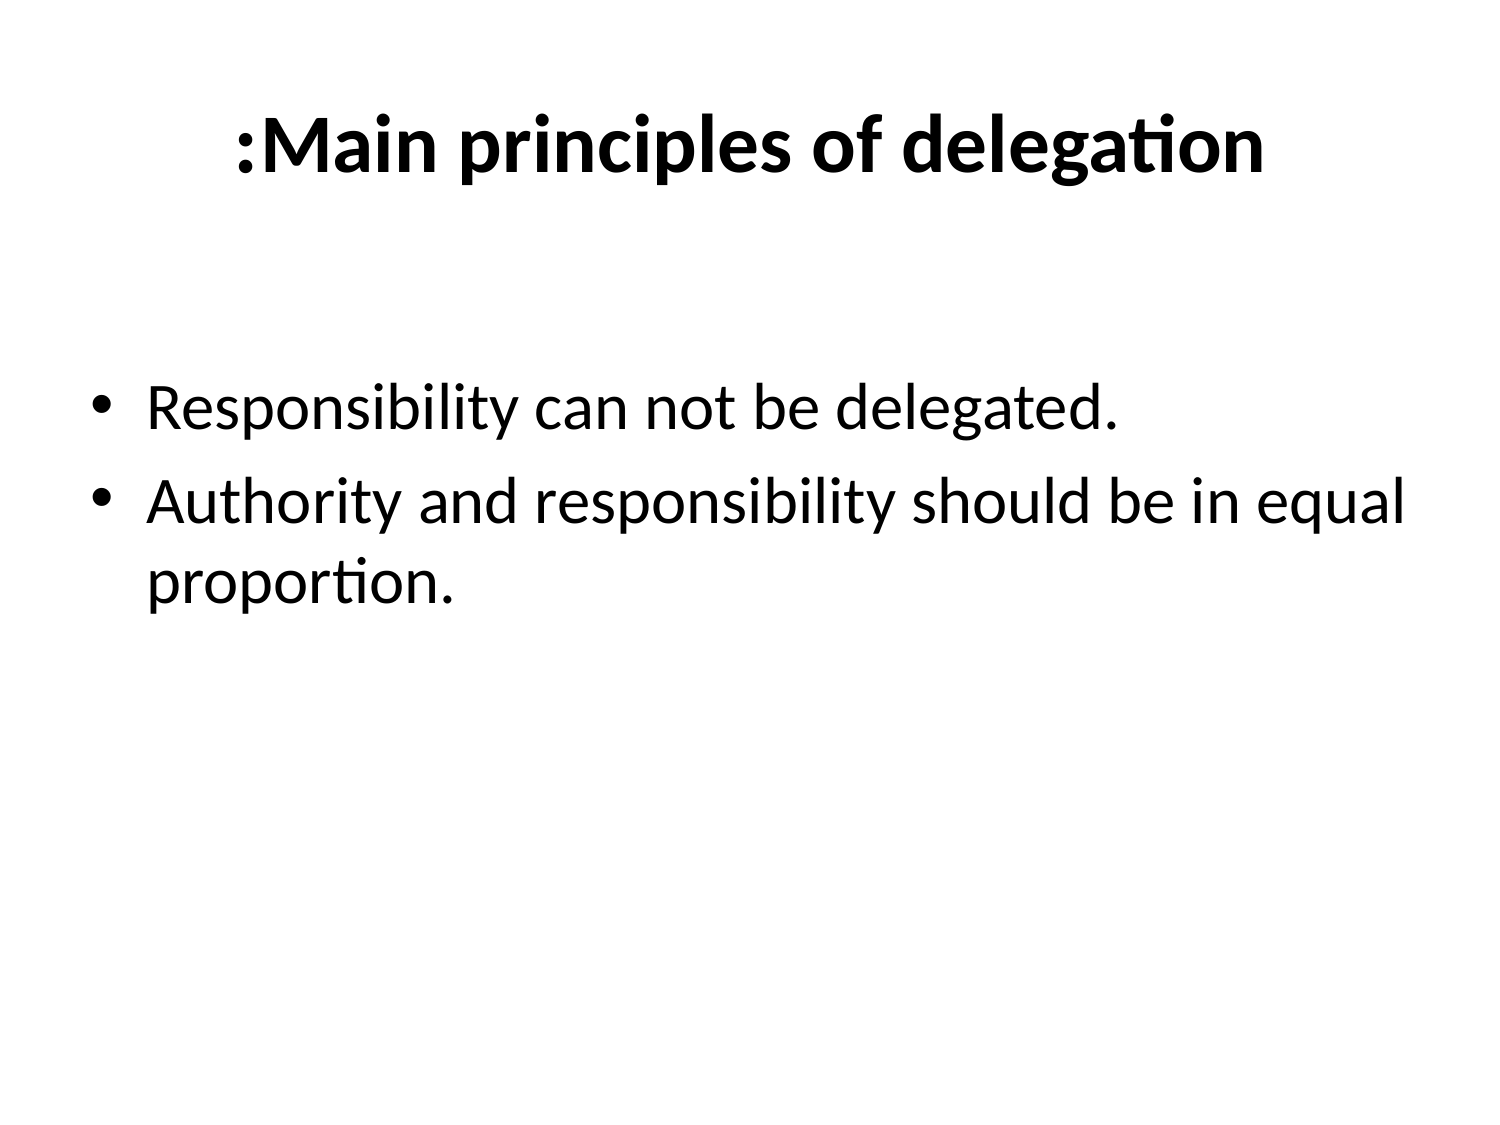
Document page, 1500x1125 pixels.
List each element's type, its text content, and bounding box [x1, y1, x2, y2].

title Main principles of delegation: [74, 44, 1426, 233]
list Responsibility can not be delegated. Authority and responsibility should be in equal proportion. [74, 262, 1426, 1006]
